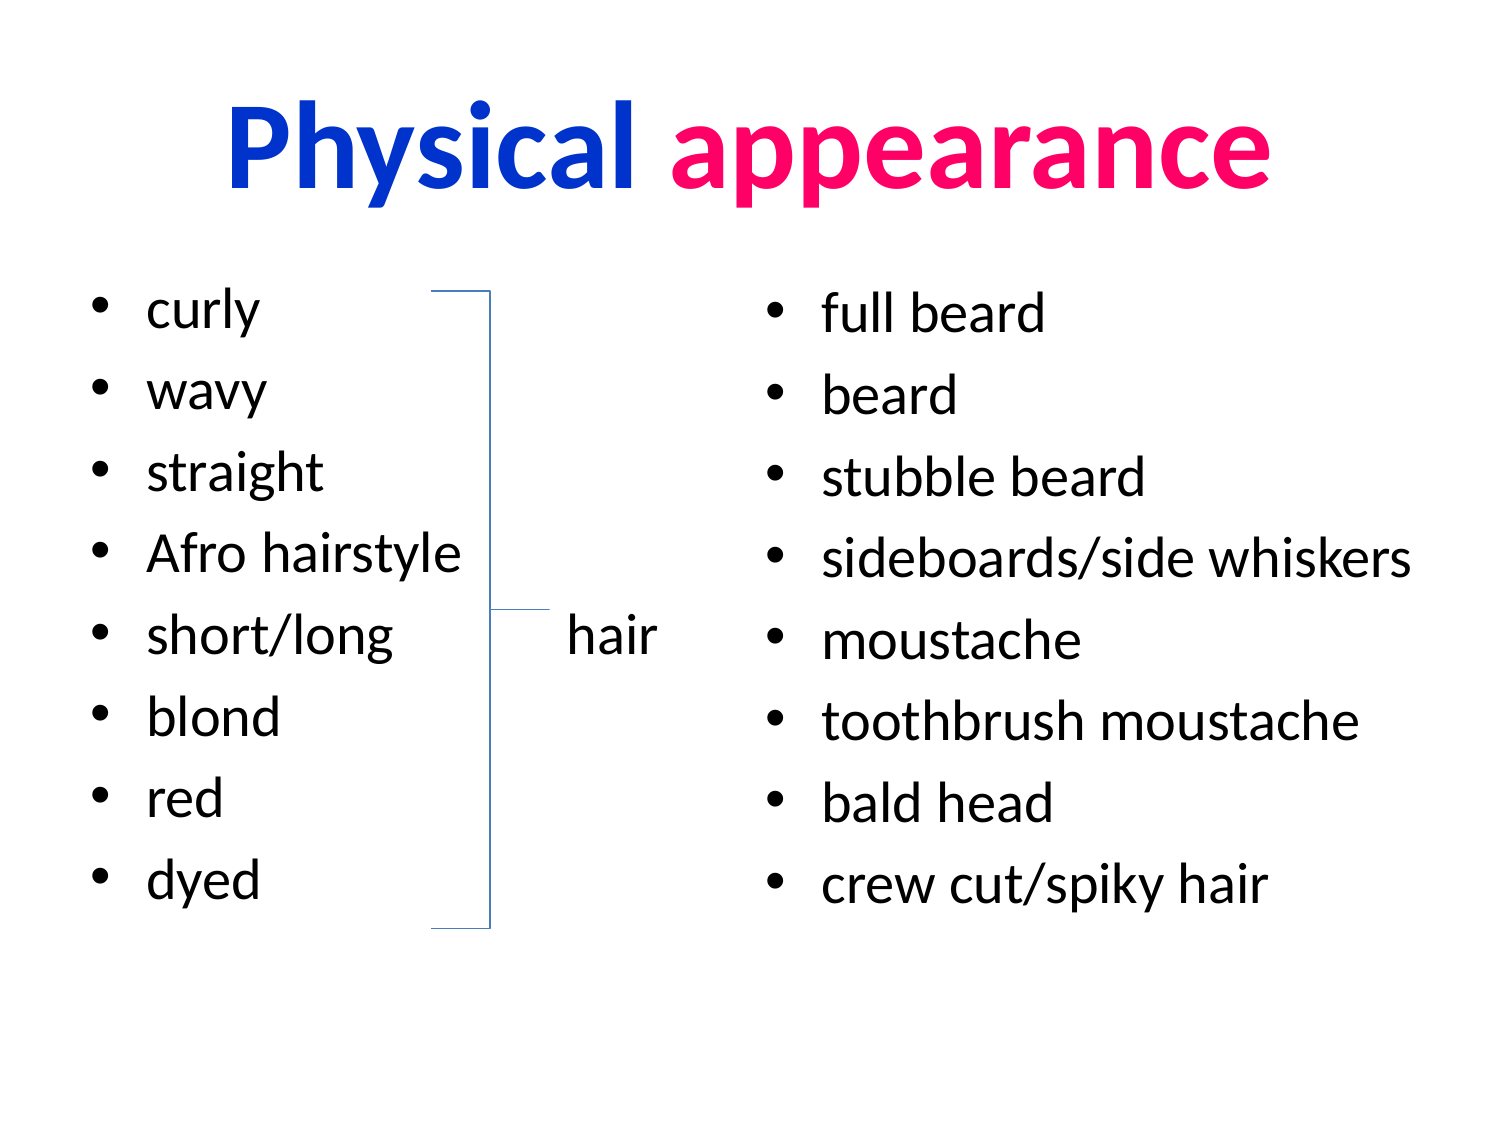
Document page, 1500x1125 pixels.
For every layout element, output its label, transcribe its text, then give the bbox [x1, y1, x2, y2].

list full beard beard stubble beard sideboards/side whiskers moustache toothbrush moustache bald head crew cut/spiky hair [750, 267, 1447, 1010]
text_box [430, 290, 550, 929]
title Physical appearance [75, 45, 1425, 233]
list curly wavy straight Afro hairstyle short/long hair blond red dyed [75, 262, 738, 1005]
